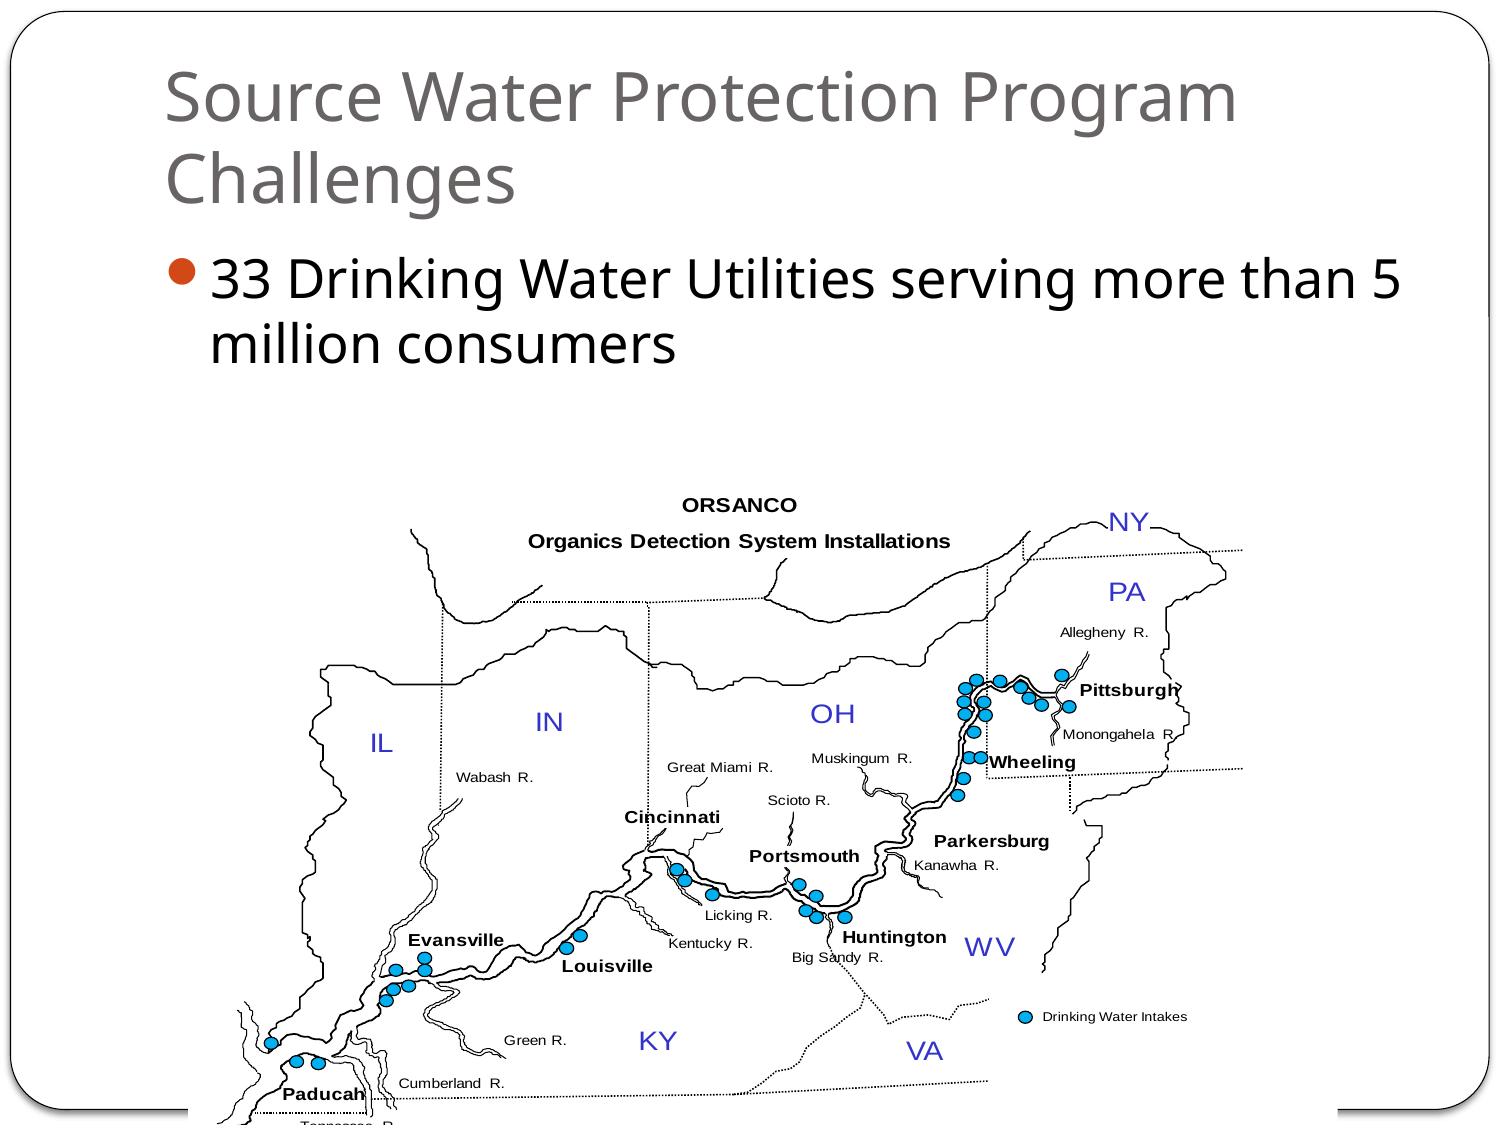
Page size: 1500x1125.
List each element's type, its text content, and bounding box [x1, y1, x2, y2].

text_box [187, 462, 1338, 1125]
list 33 Drinking Water Utilities serving more than 5 million consumers [150, 237, 1425, 988]
title Source Water Protection Program Challenges [150, 45, 1425, 233]
